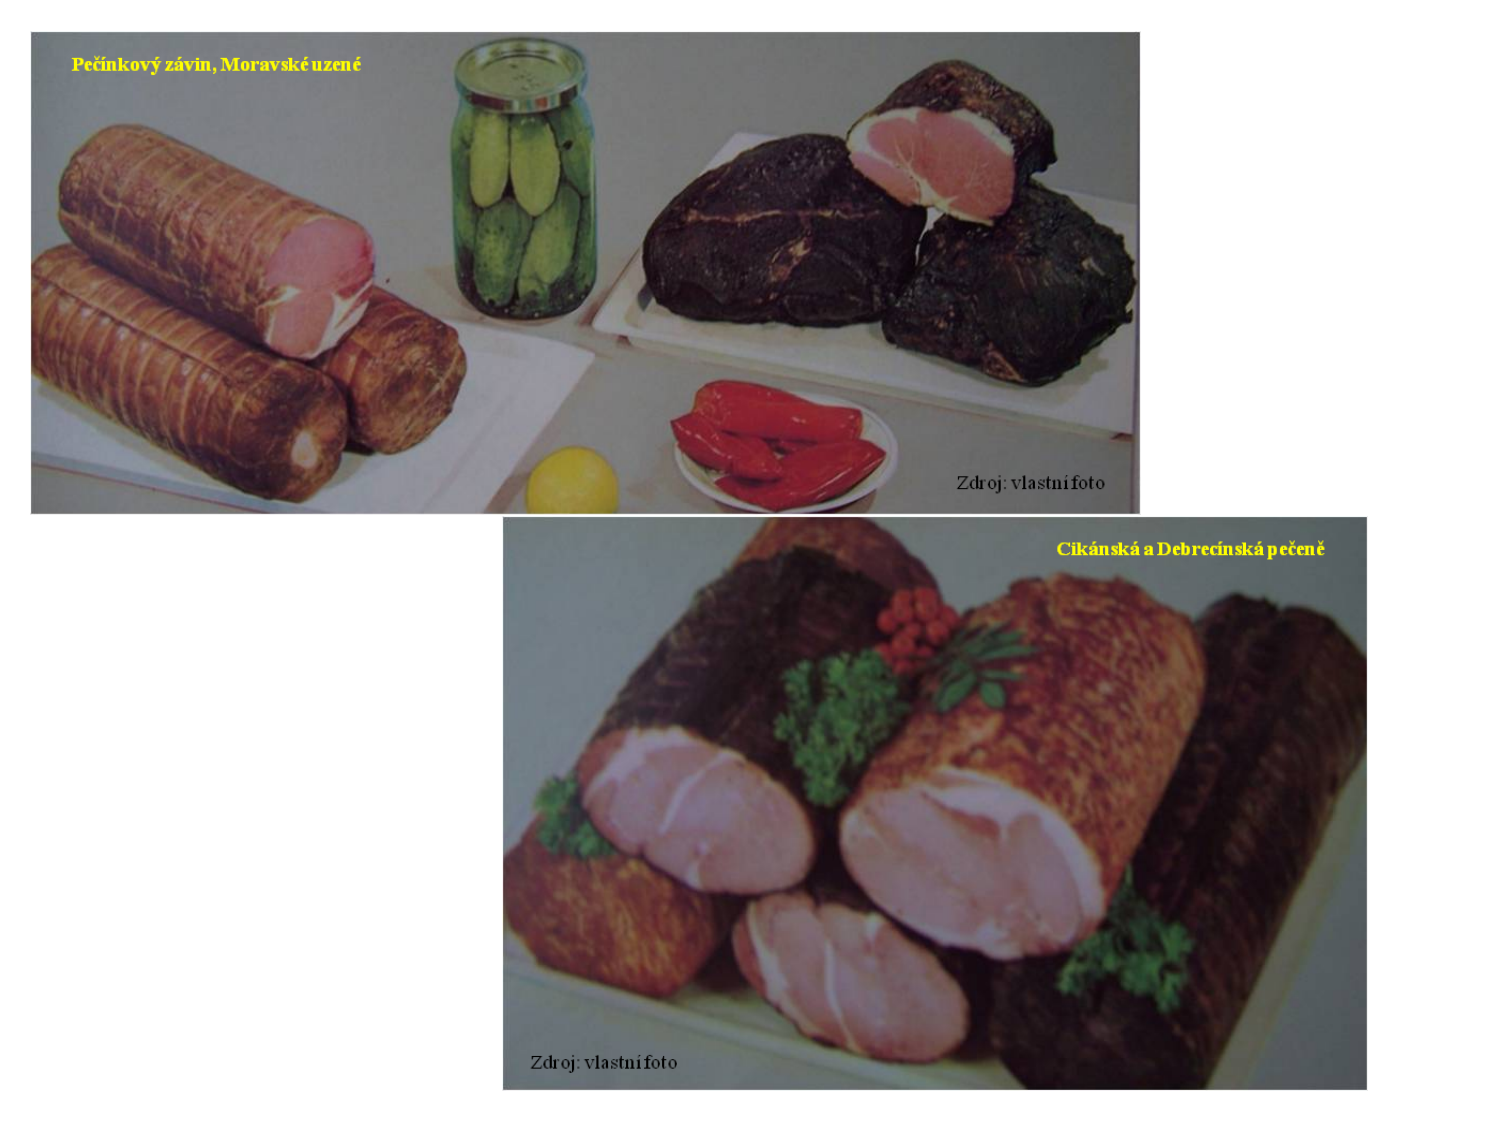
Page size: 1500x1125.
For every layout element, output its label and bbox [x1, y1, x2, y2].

picture [29, 30, 1369, 1092]
